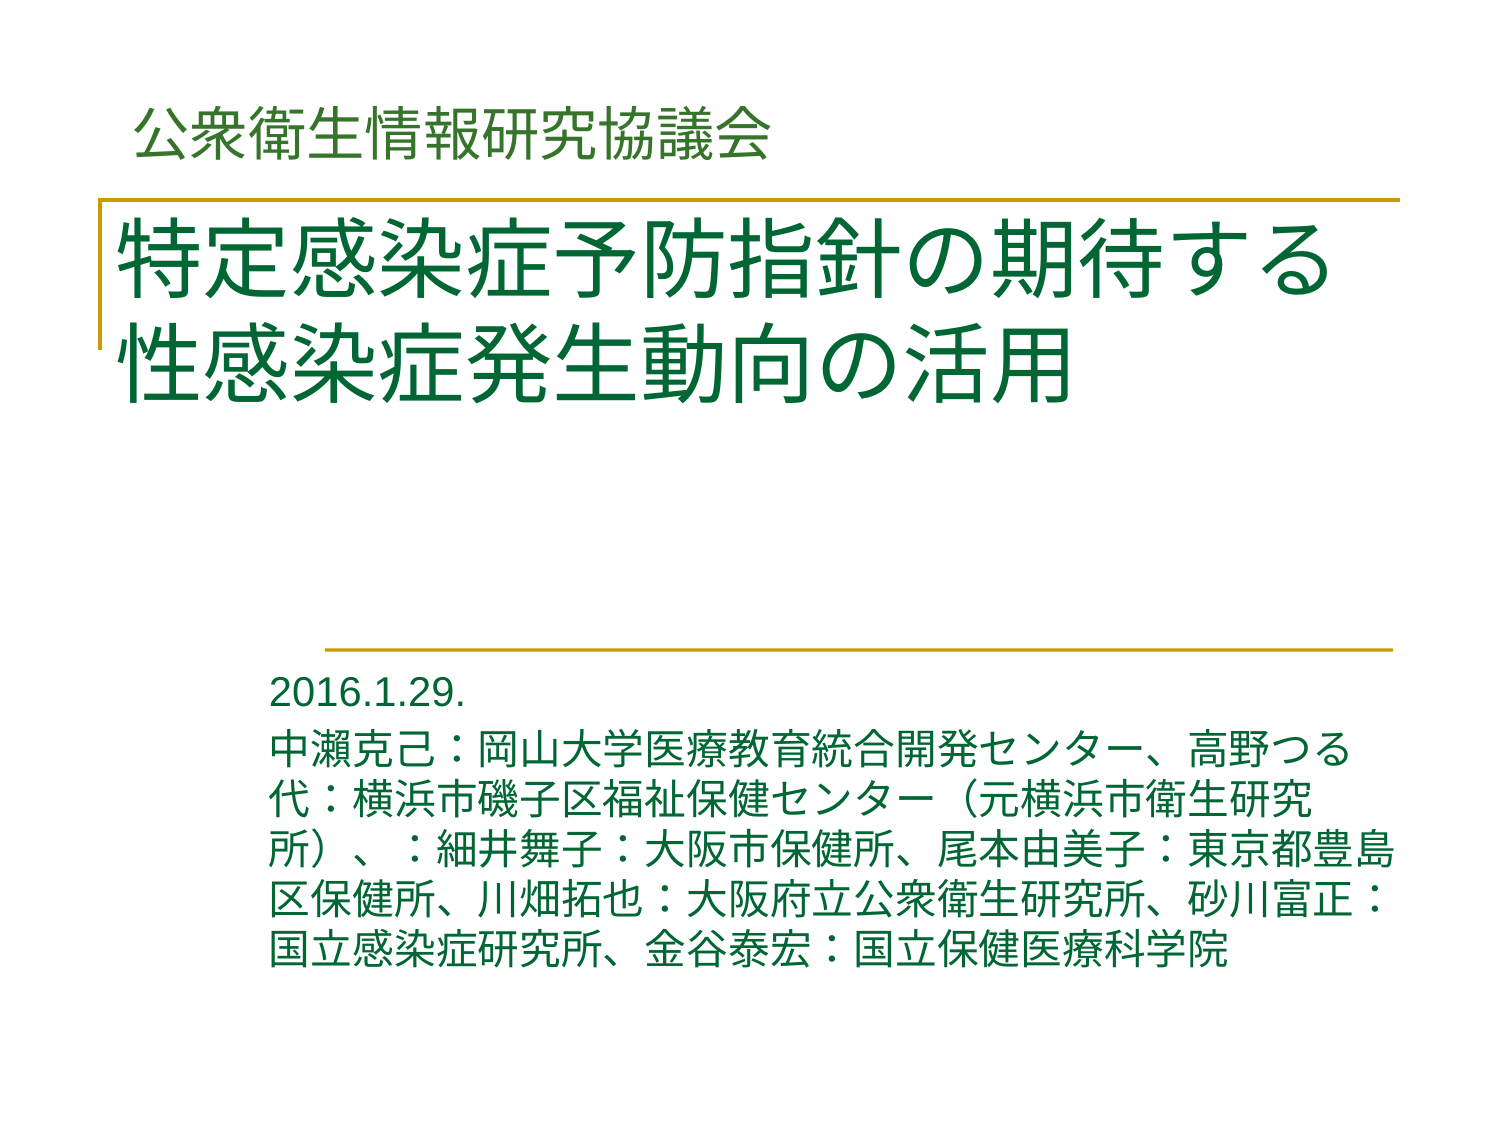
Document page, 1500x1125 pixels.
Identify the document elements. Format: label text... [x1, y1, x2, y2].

text_box 公衆衛生情報研究協議会 [117, 90, 1046, 175]
subtitle 2016.1.29. 中瀨克己：岡山大学医療教育統合開発センター、高野つる代：横浜市磯子区福祉保健センター（元横浜市衛生研究所）、：細井舞子：大阪市保健所、尾本由美子：東京都豊島区保健所、川畑拓也：大阪府立公衆衛生研究所、砂川富正：国立感染症研究所、金谷泰宏：国立保健医療科学院 [253, 656, 1412, 1024]
title 特定感染症予防指針の期待する性感染症発生動向の活用 [100, 196, 1400, 599]
